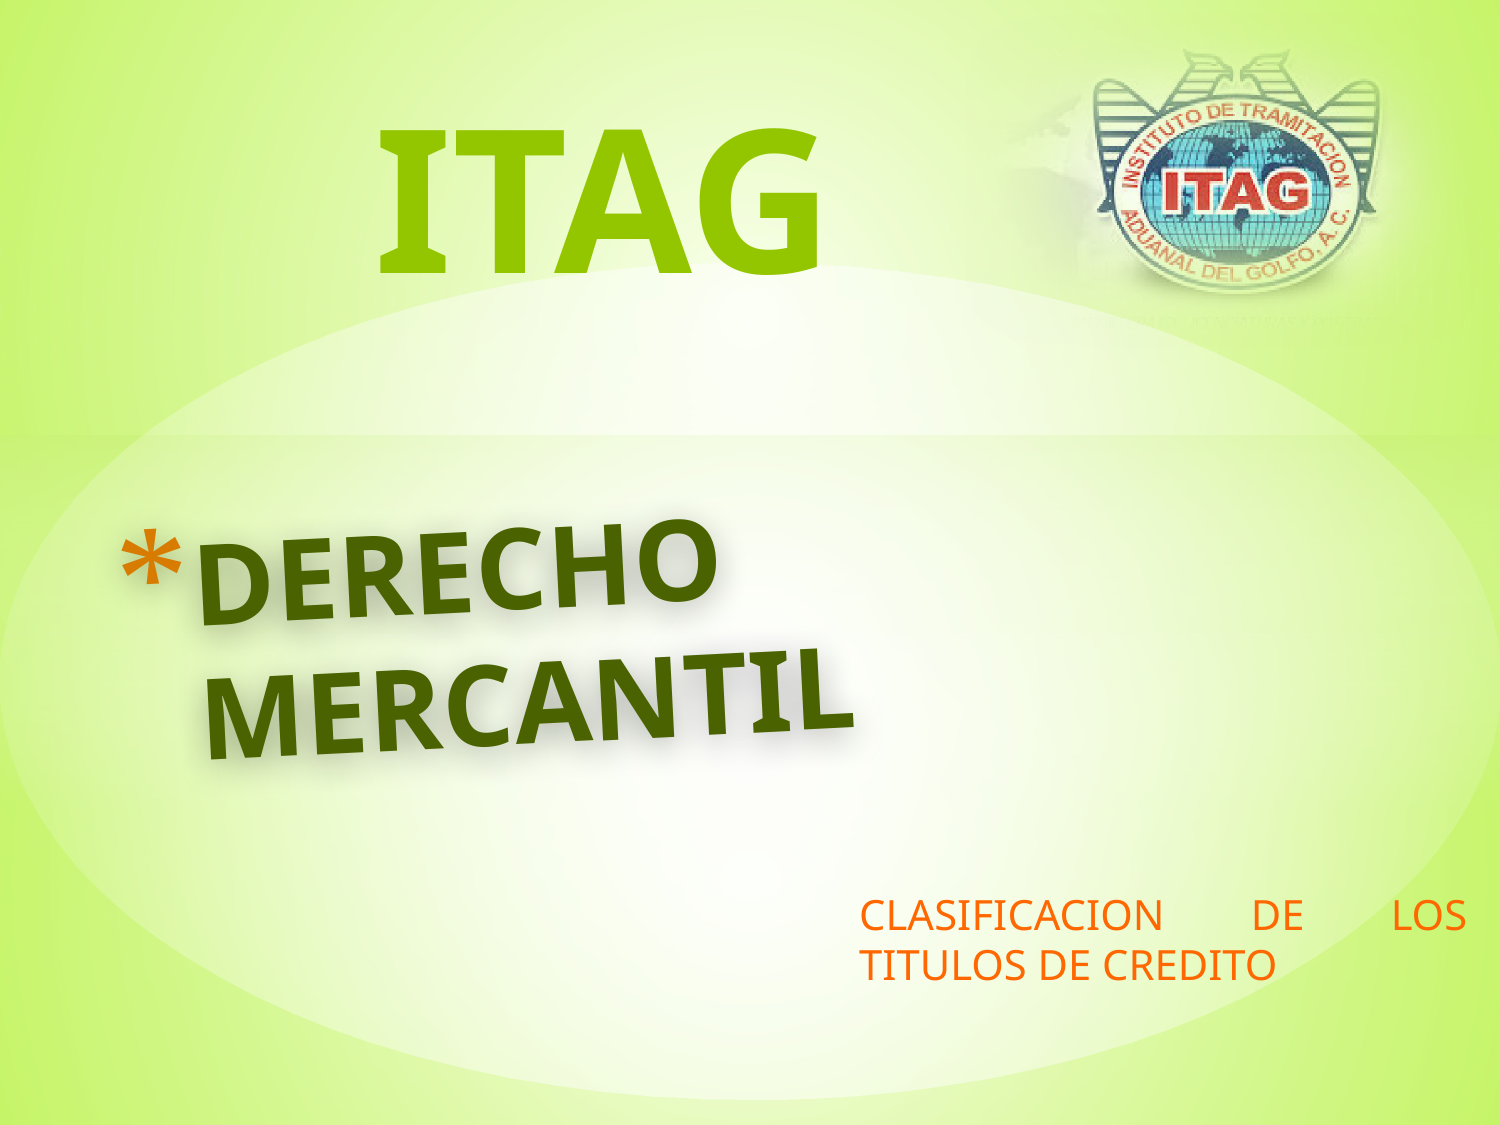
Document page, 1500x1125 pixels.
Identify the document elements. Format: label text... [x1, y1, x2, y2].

picture [962, 9, 1483, 351]
subtitle ITAG [359, 66, 956, 212]
text_box CLASIFICACION DE LOS TITULOS DE CREDITO [844, 881, 1483, 997]
title DERECHO MERCANTIL [68, 447, 1361, 855]
